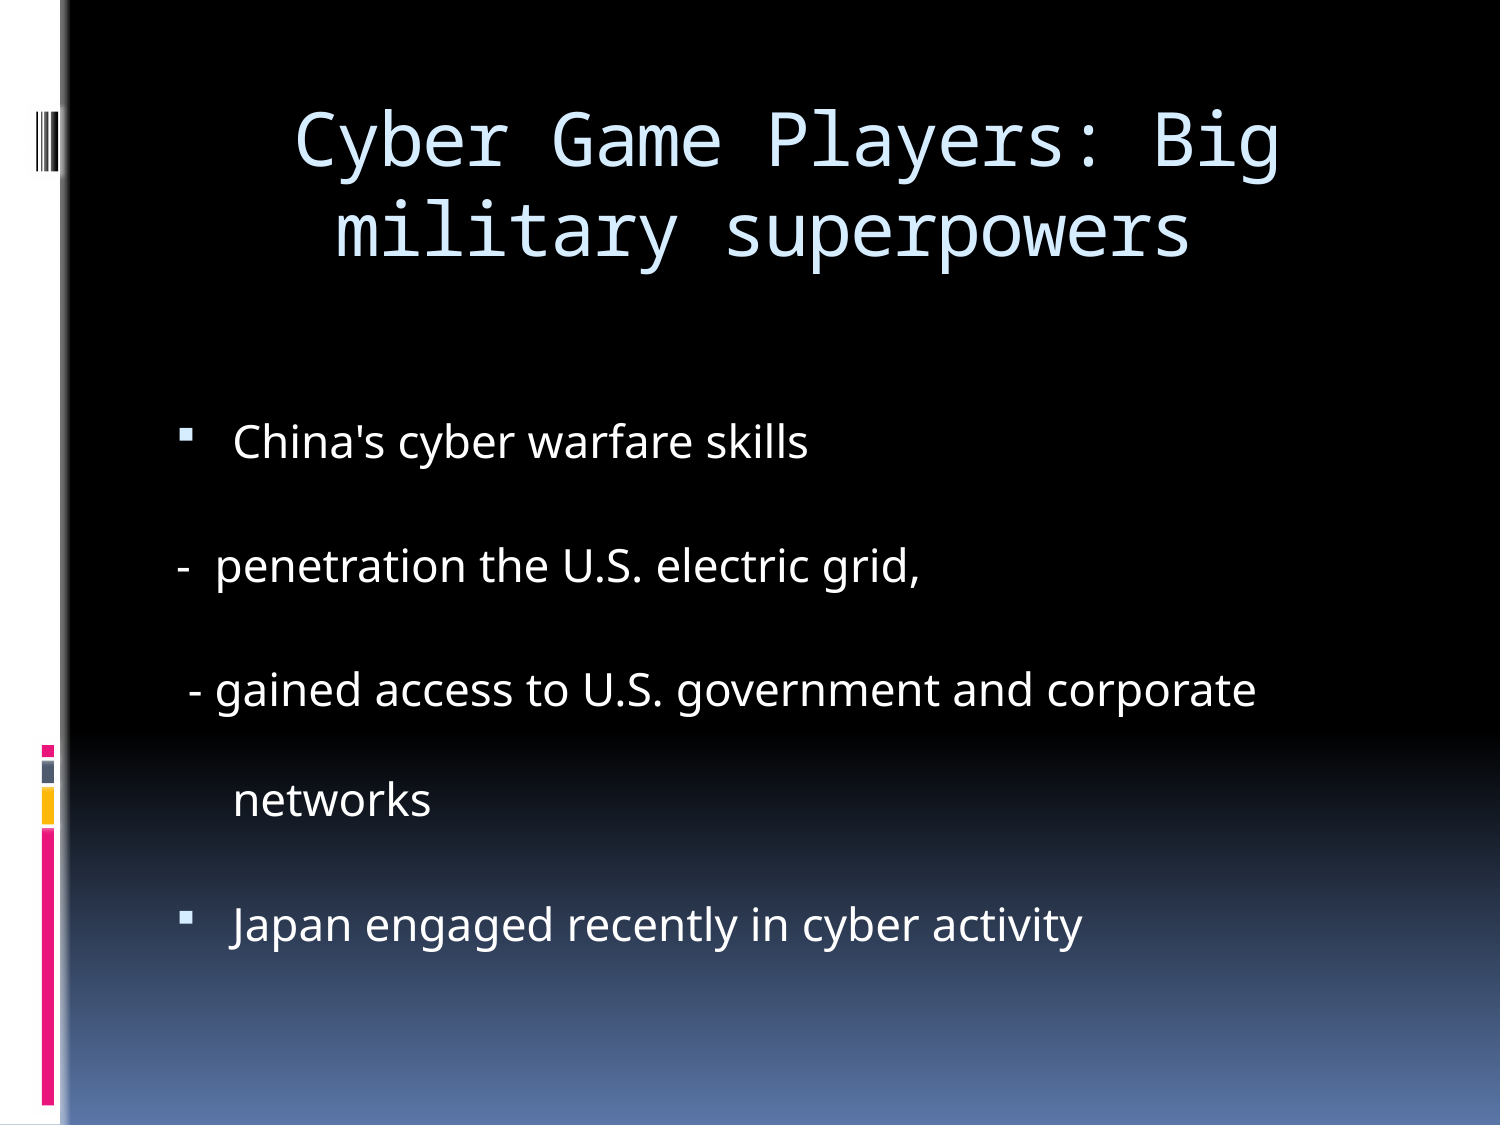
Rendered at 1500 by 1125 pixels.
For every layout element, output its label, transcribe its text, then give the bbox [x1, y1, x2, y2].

list China's cyber warfare skills - penetration the U.S. electric grid, - gained access to U.S. government and corporate networks Japan engaged recently in cyber activity [150, 350, 1425, 1043]
title Cyber Game Players: Big military superpowers [150, 83, 1425, 300]
